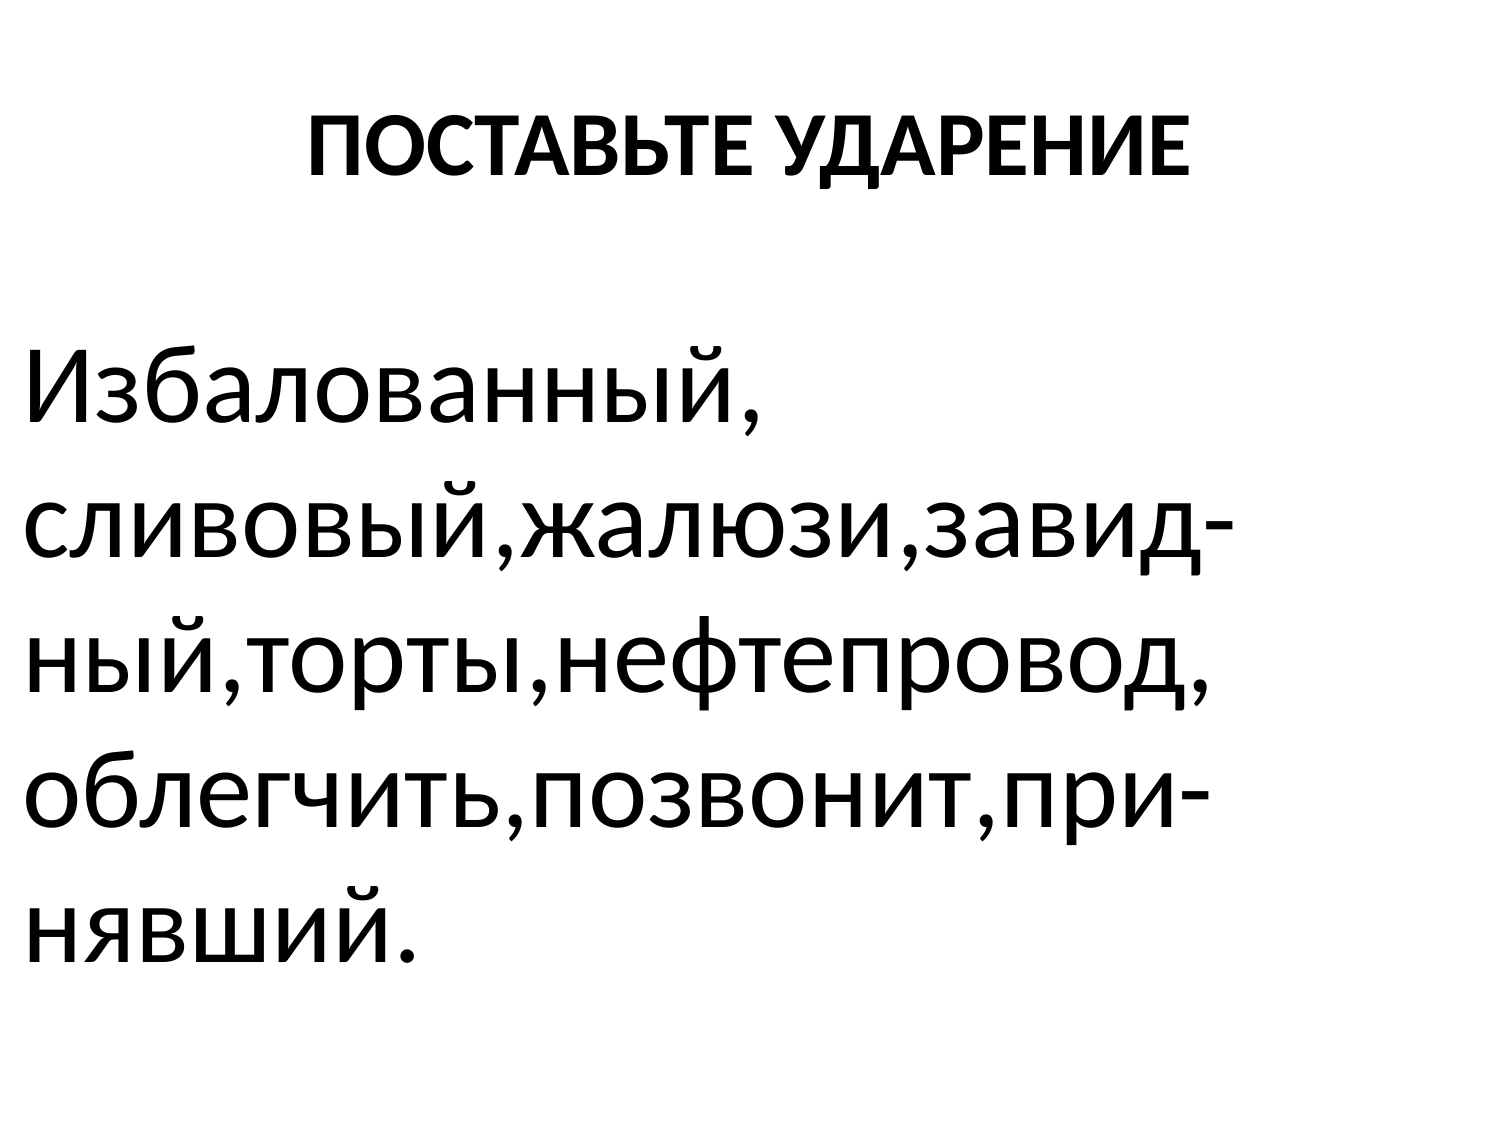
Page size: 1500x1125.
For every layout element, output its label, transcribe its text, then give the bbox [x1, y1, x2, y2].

title ПОСТАВЬТЕ УДАРЕНИЕ [75, 45, 1425, 233]
list Избалованный, сливовый,жалюзи,завид-ный,торты,нефтепровод, облегчить,позвонит,при-нявший. [0, 302, 1380, 1083]
